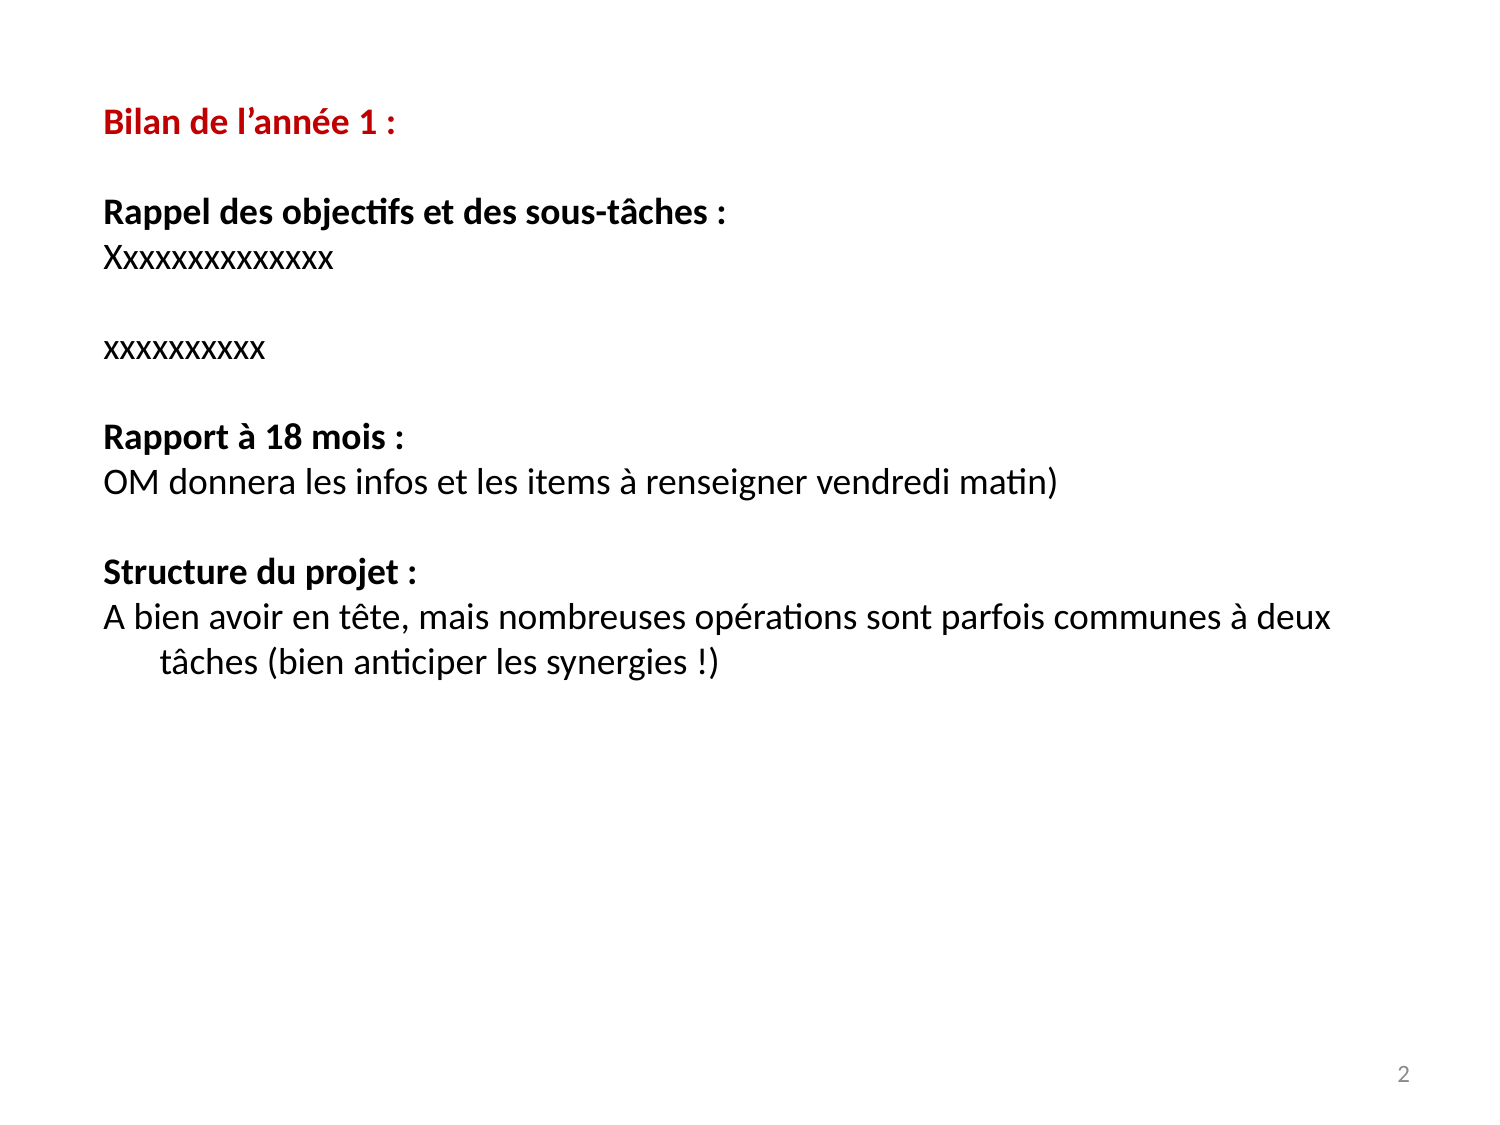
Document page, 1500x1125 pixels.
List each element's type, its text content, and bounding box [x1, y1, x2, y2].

text_box Bilan de l’année 1 : Rappel des objectifs et des sous-tâches : Xxxxxxxxxxxxxx xxxxxxxxxx Rapport à 18 mois : OM donnera les infos et les items à renseigner vendredi matin) Structure du projet : A bien avoir en tête, mais nombreuses opérations sont parfois communes à deux tâches (bien anticiper les synergies !) [88, 89, 1424, 780]
slide_number 2 [1074, 1042, 1425, 1103]
